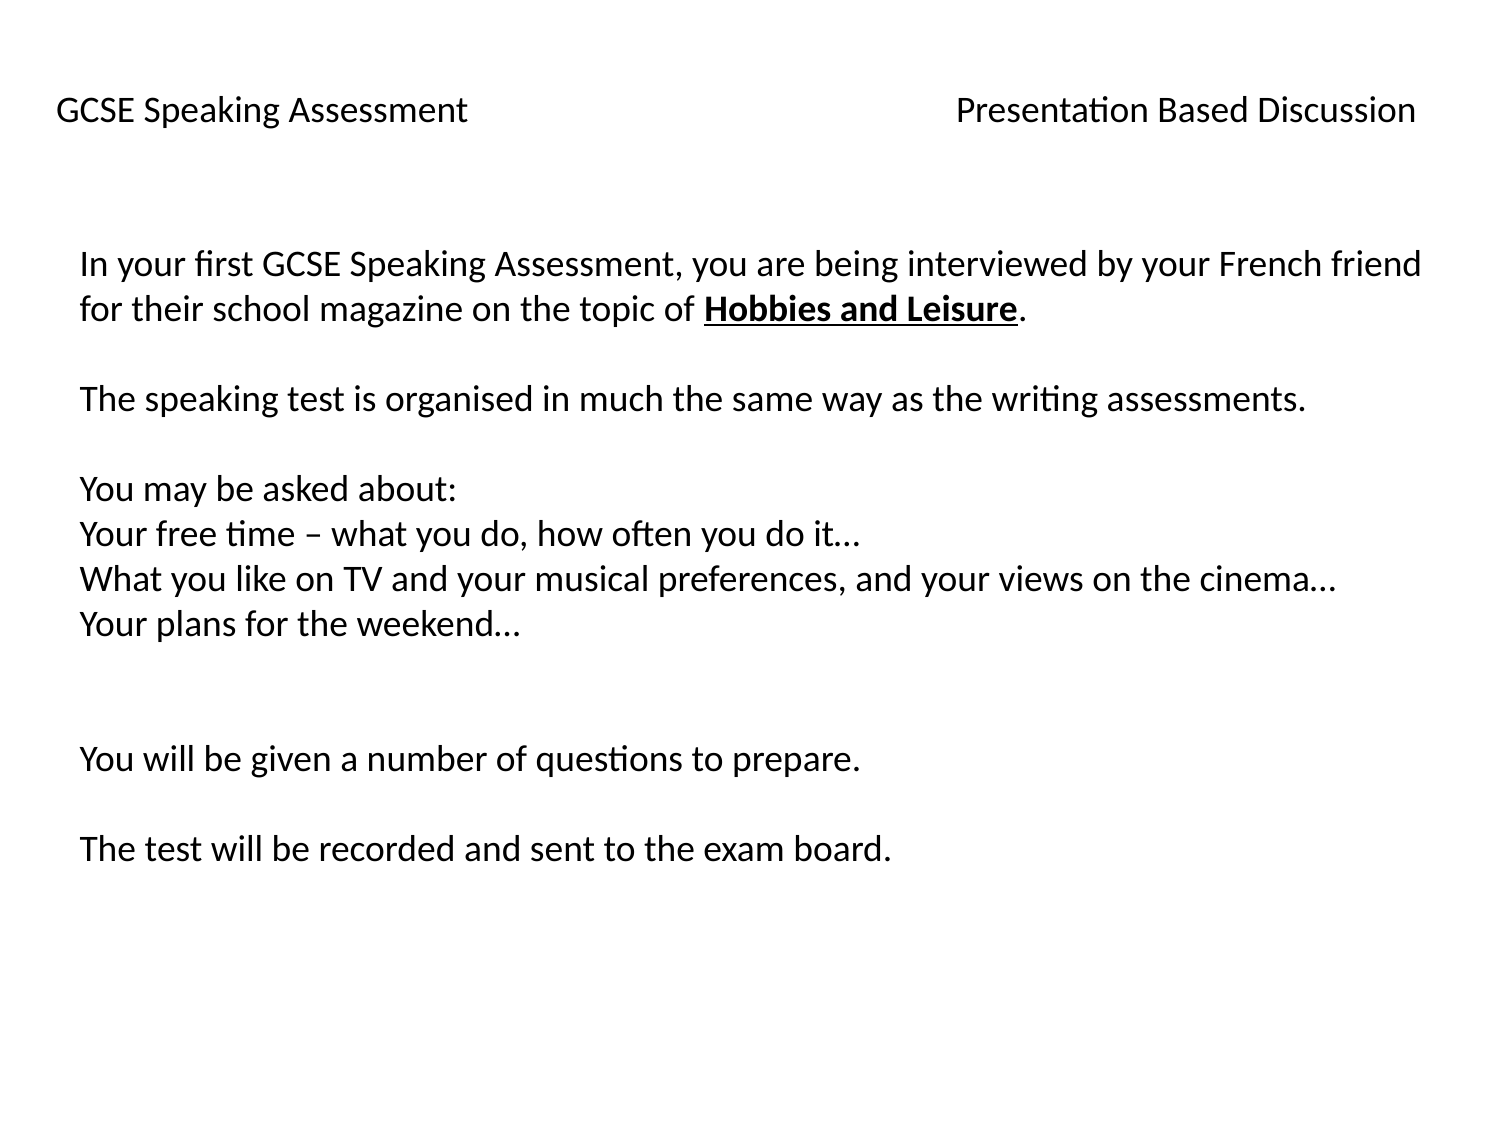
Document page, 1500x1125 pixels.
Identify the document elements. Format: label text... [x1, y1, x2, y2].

text_box GCSE Speaking Assessment Presentation Based Discussion [41, 78, 1459, 138]
text_box In your first GCSE Speaking Assessment, you are being interviewed by your French friend for their school magazine on the topic of Hobbies and Leisure. The speaking test is organised in much the same way as the writing assessments. You may be asked about: Your free time – what you do, how often you do it… What you like on TV and your musical preferences, and your views on the cinema… Your plans for the weekend… You will be given a number of questions to prepare. The test will be recorded and sent to the exam board. [64, 231, 1447, 877]
